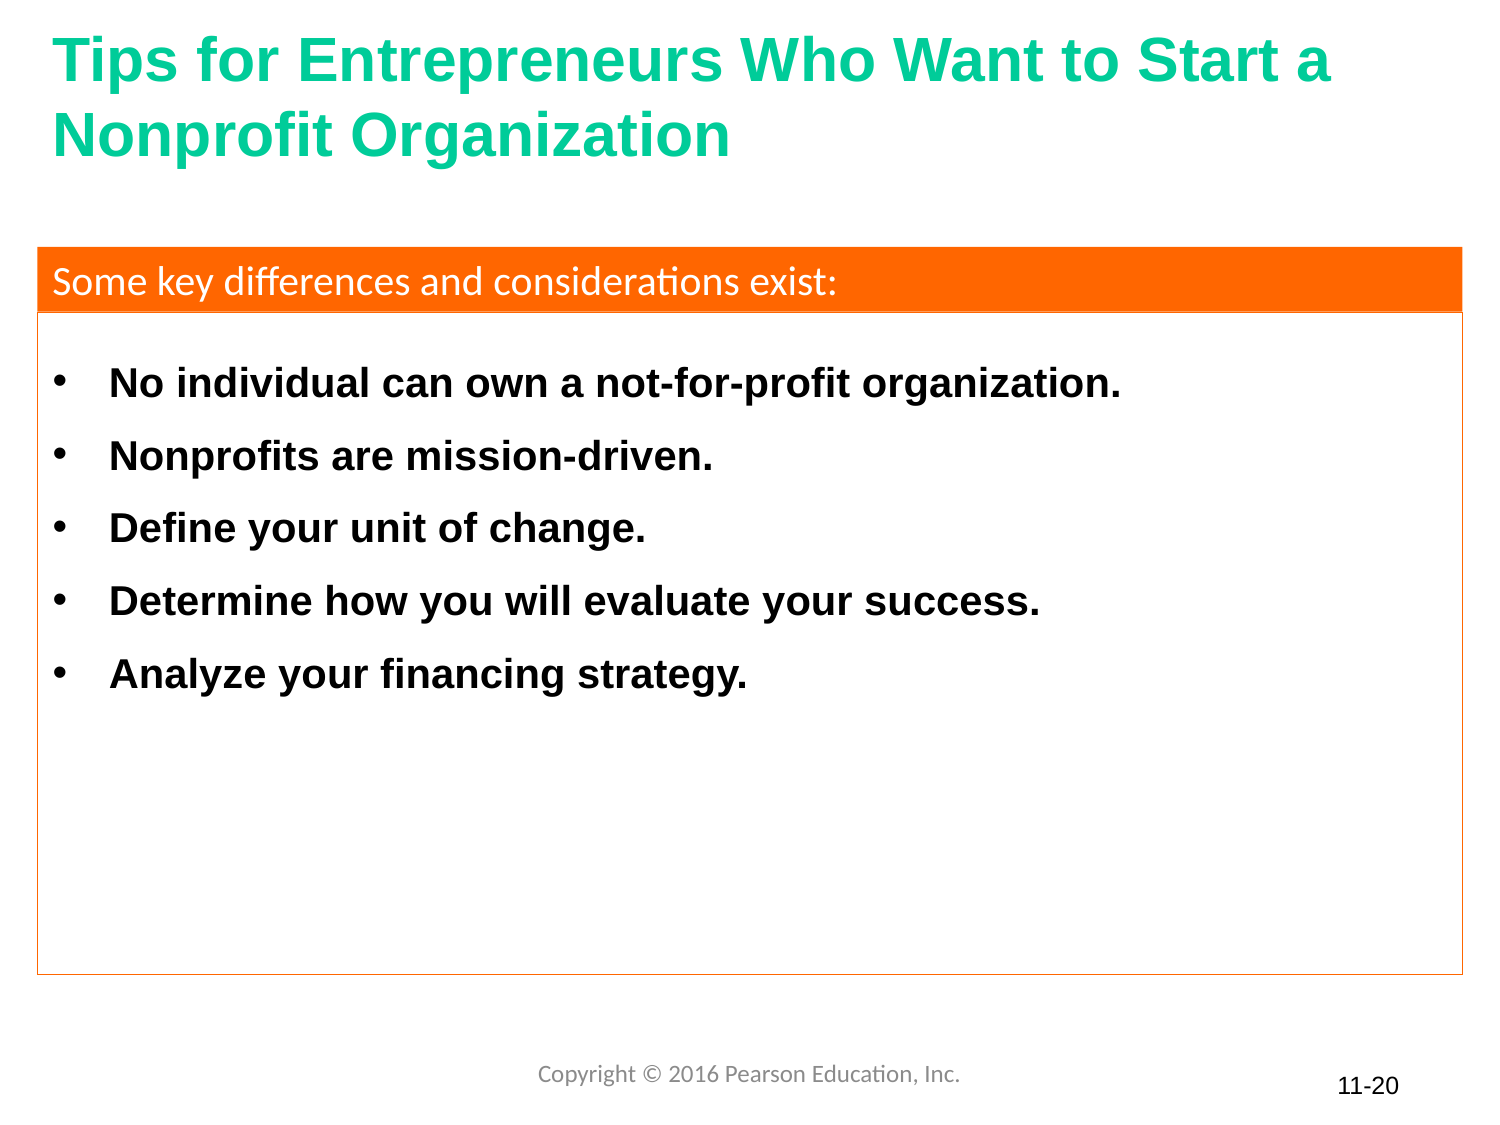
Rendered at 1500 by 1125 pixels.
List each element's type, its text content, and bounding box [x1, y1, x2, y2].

text_box Some key differences and considerations exist: [37, 246, 1463, 312]
footer Copyright © 2016 Pearson Education, Inc. [512, 1042, 988, 1103]
list No individual can own a not-for-profit organization. Nonprofits are mission-driven. Define your unit of change. Determine how you will evaluate your success. Analyze your financing strategy. [37, 312, 1463, 975]
title Tips for Entrepreneurs Who Want to Start a Nonprofit Organization [37, 0, 1388, 188]
